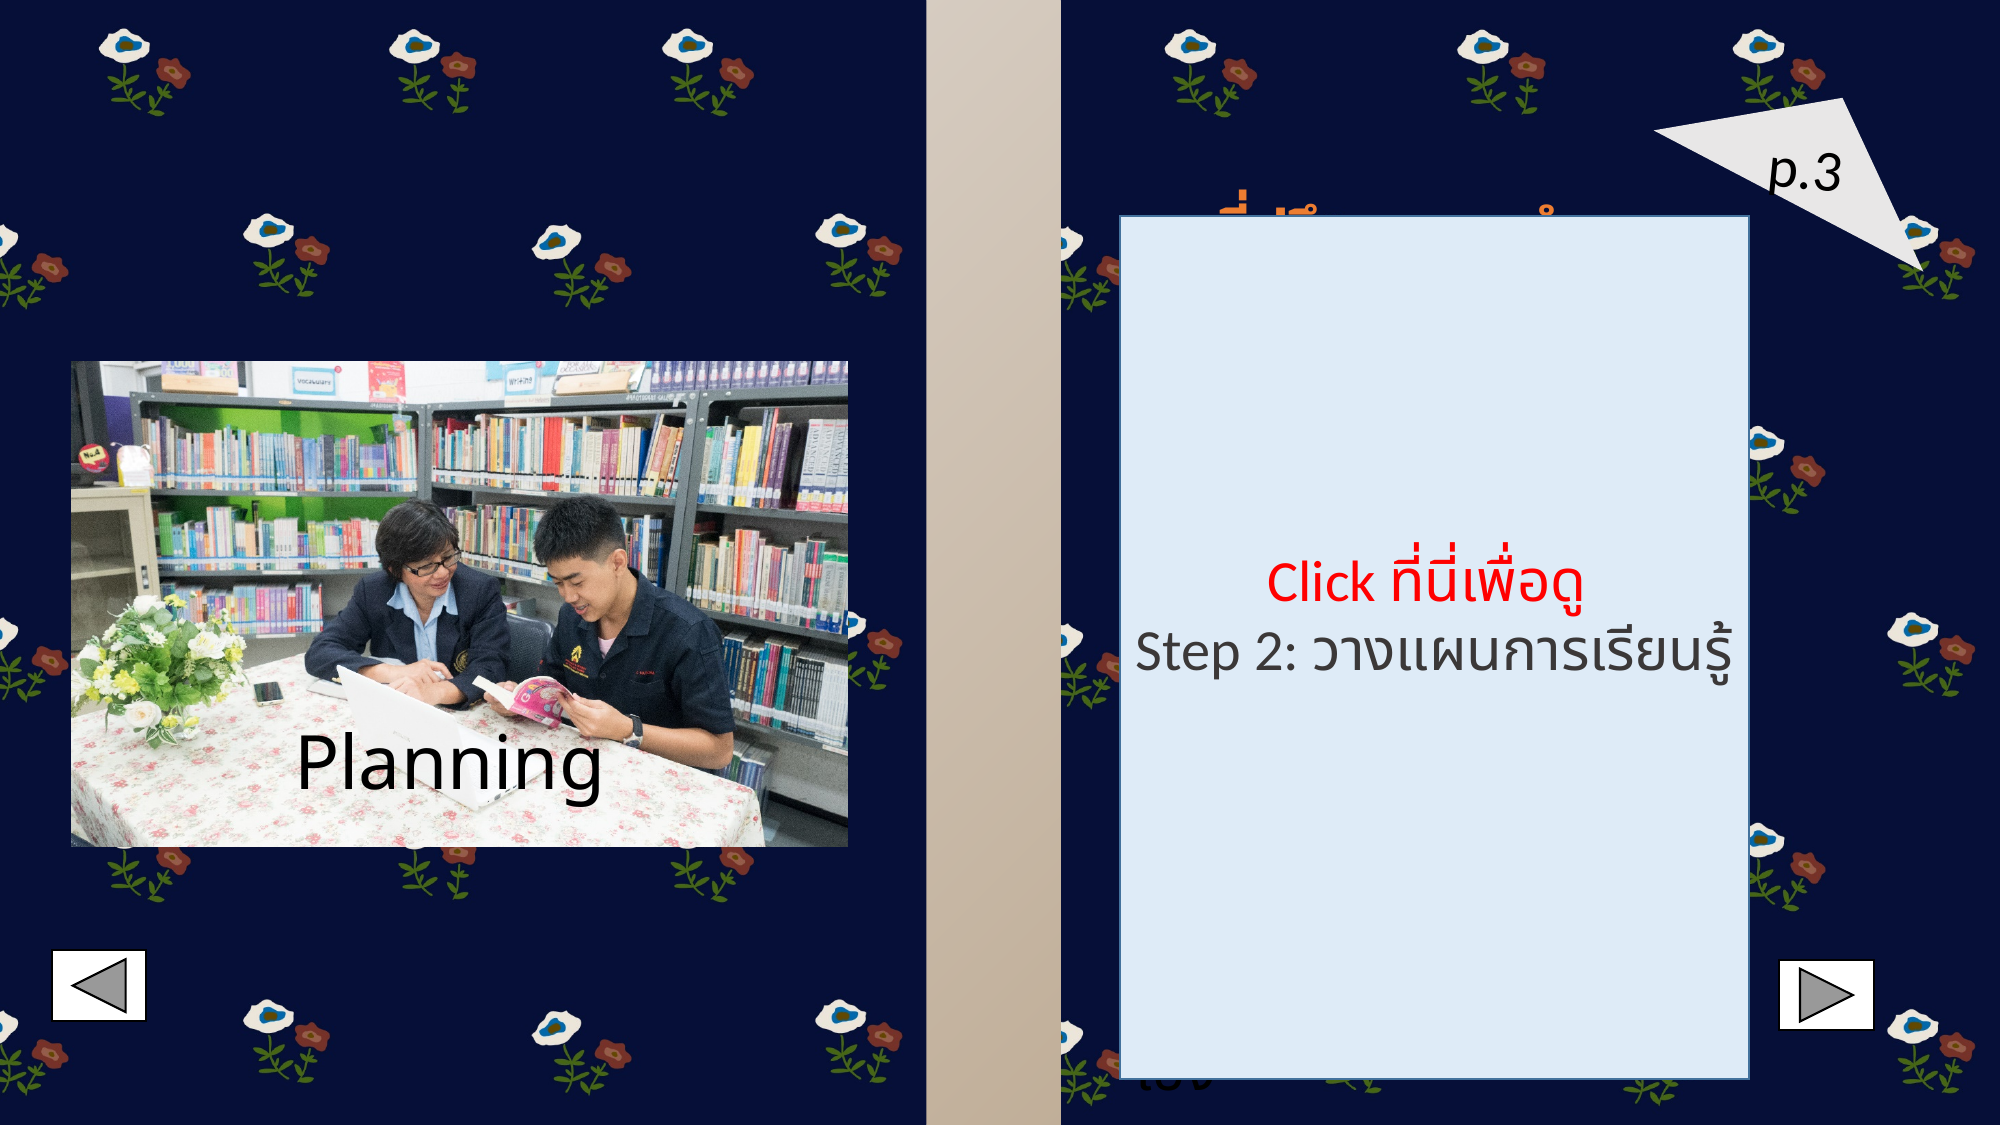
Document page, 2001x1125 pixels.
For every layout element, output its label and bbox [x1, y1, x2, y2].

text_box [927, 0, 1060, 1125]
picture [1060, 0, 2000, 1125]
picture [0, 0, 927, 1125]
